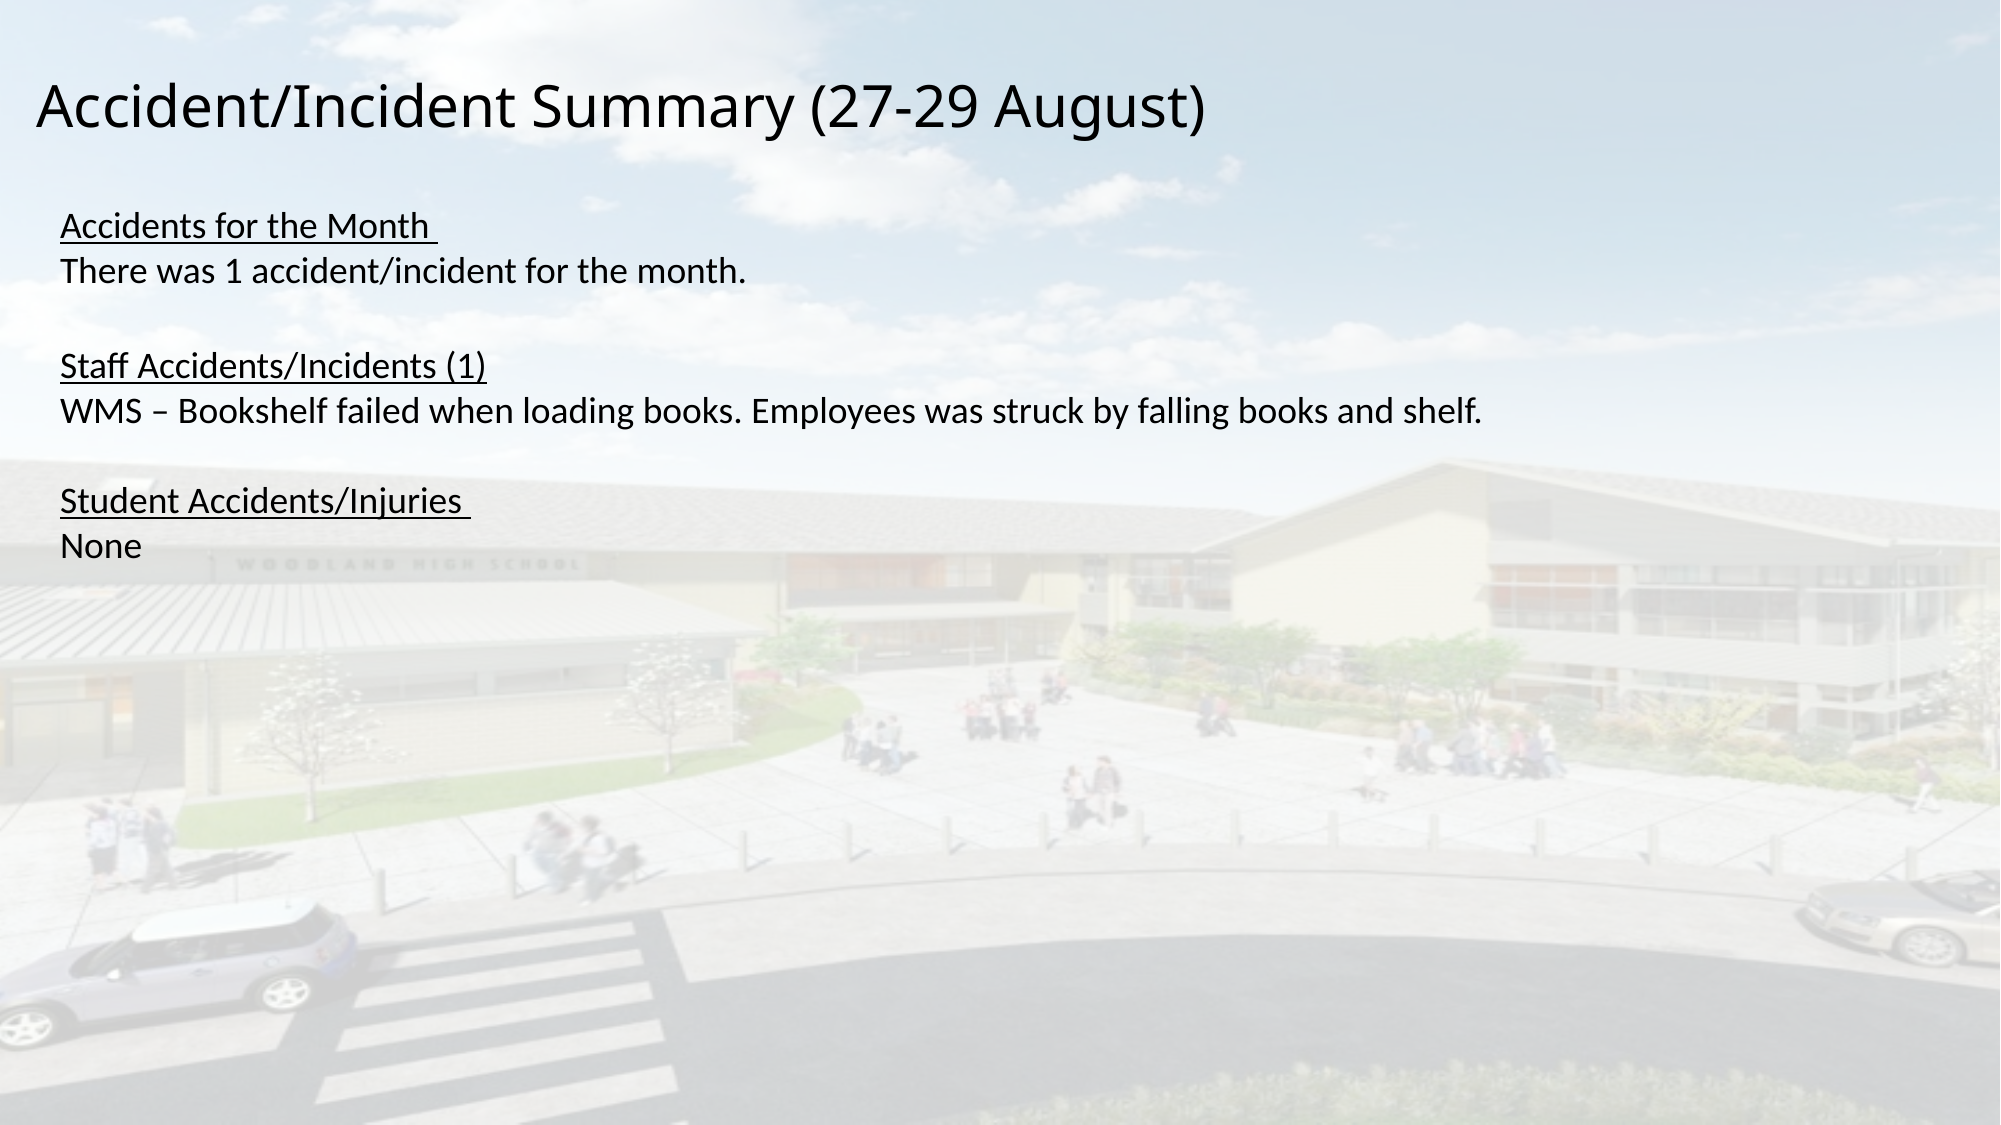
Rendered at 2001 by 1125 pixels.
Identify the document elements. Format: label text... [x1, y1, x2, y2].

title Accident/Incident Summary (27-29 August) [21, 0, 1747, 218]
text_box Accidents for the Month There was 1 accident/incident for the month. Staff Accidents/Incidents (1) WMS – Bookshelf failed when loading books. Employees was struck by falling books and shelf. Student Accidents/Injuries None [45, 194, 1608, 574]
